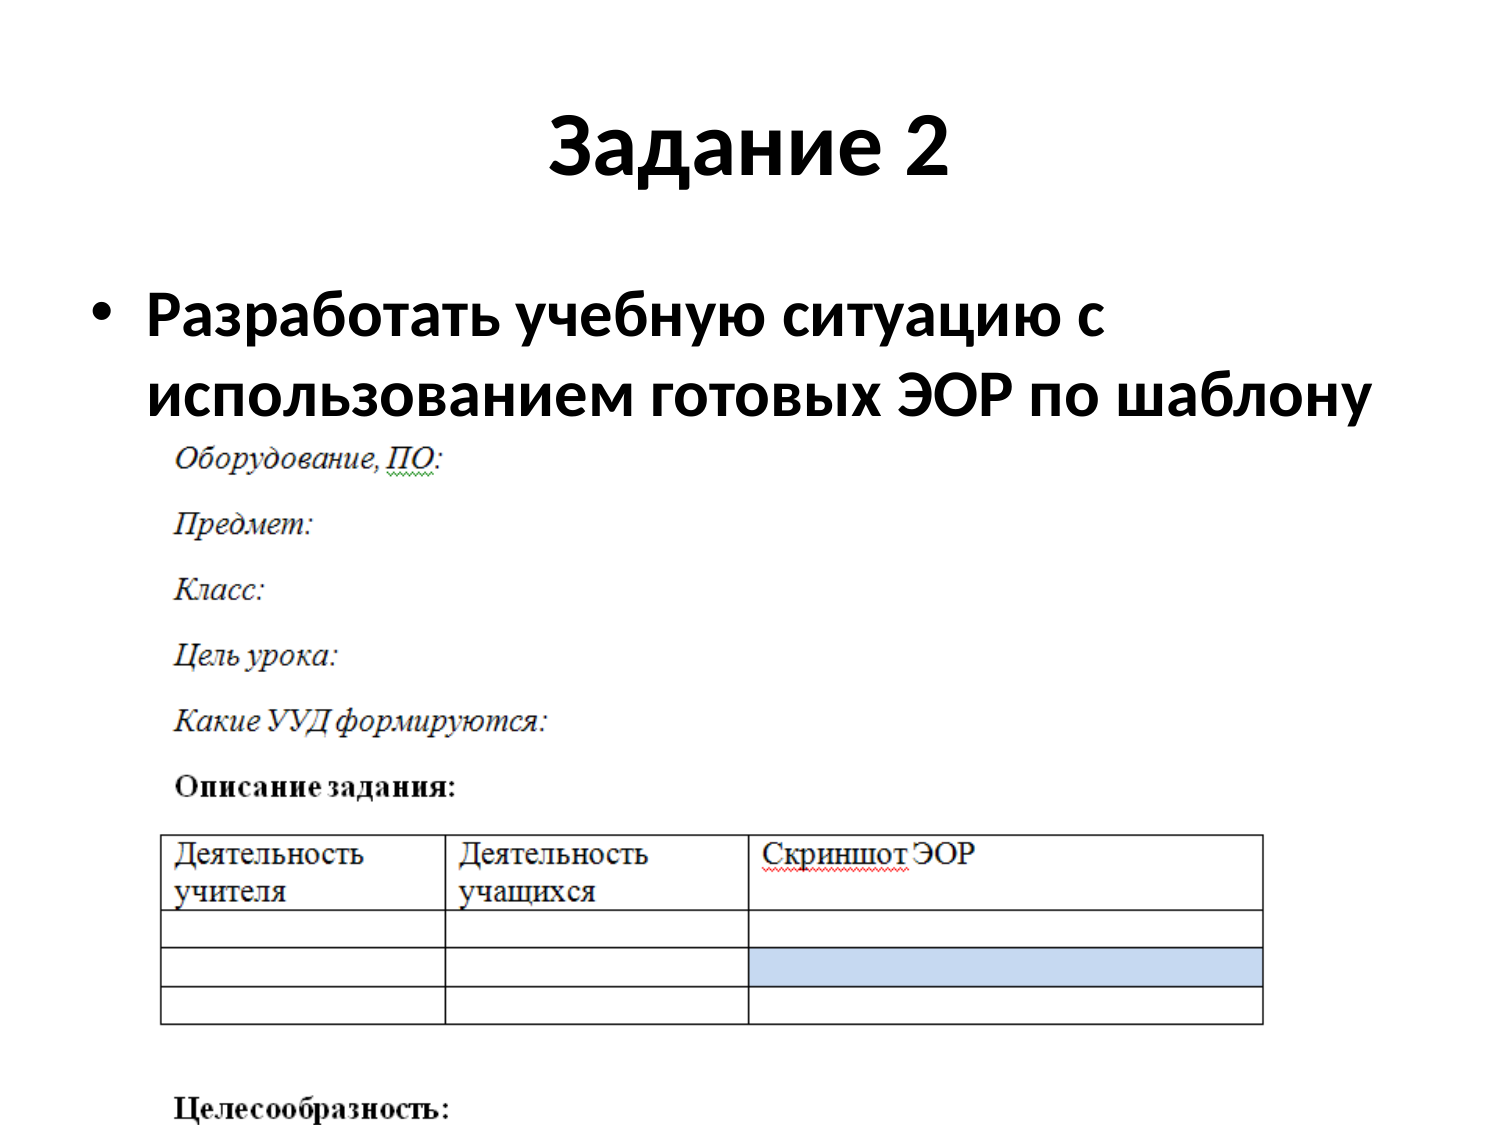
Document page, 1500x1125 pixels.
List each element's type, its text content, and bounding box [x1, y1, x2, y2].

title Задание 2 [74, 44, 1426, 233]
list Разработать учебную ситуацию с использованием готовых ЭОР по шаблону [74, 262, 1426, 1006]
picture [147, 432, 1282, 1125]
